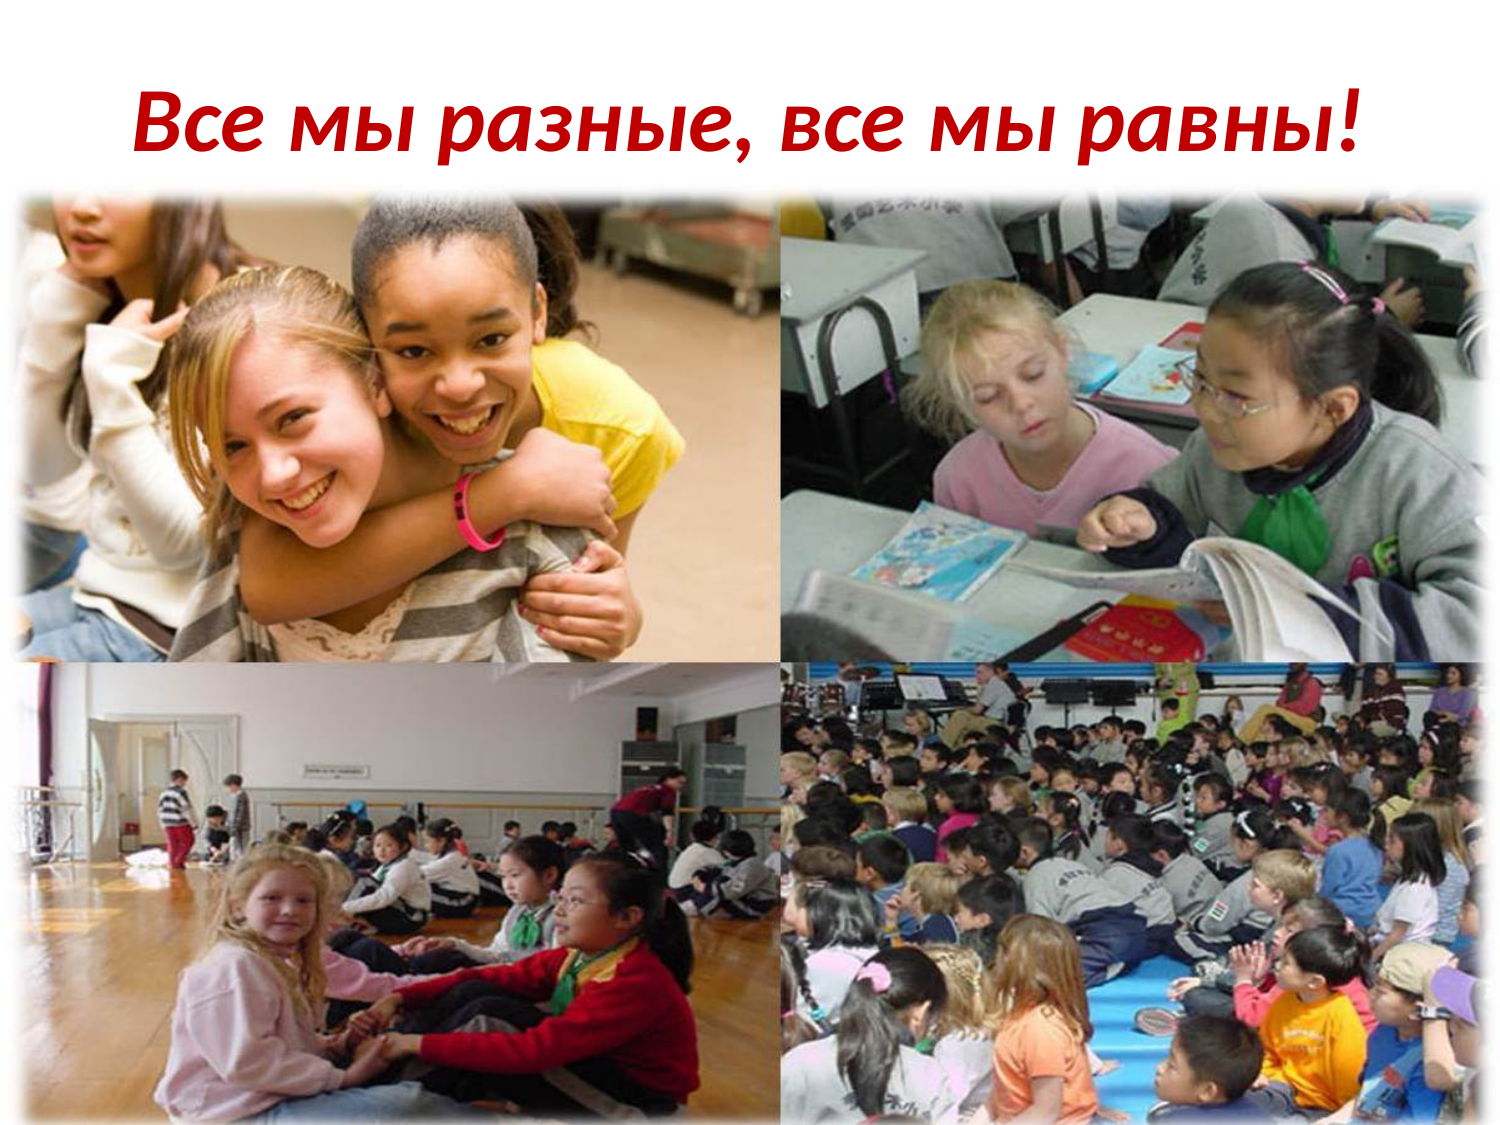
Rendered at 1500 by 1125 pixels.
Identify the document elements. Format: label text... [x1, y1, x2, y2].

title Все мы разные, все мы равны! [75, 45, 1424, 180]
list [4, 181, 1500, 1125]
